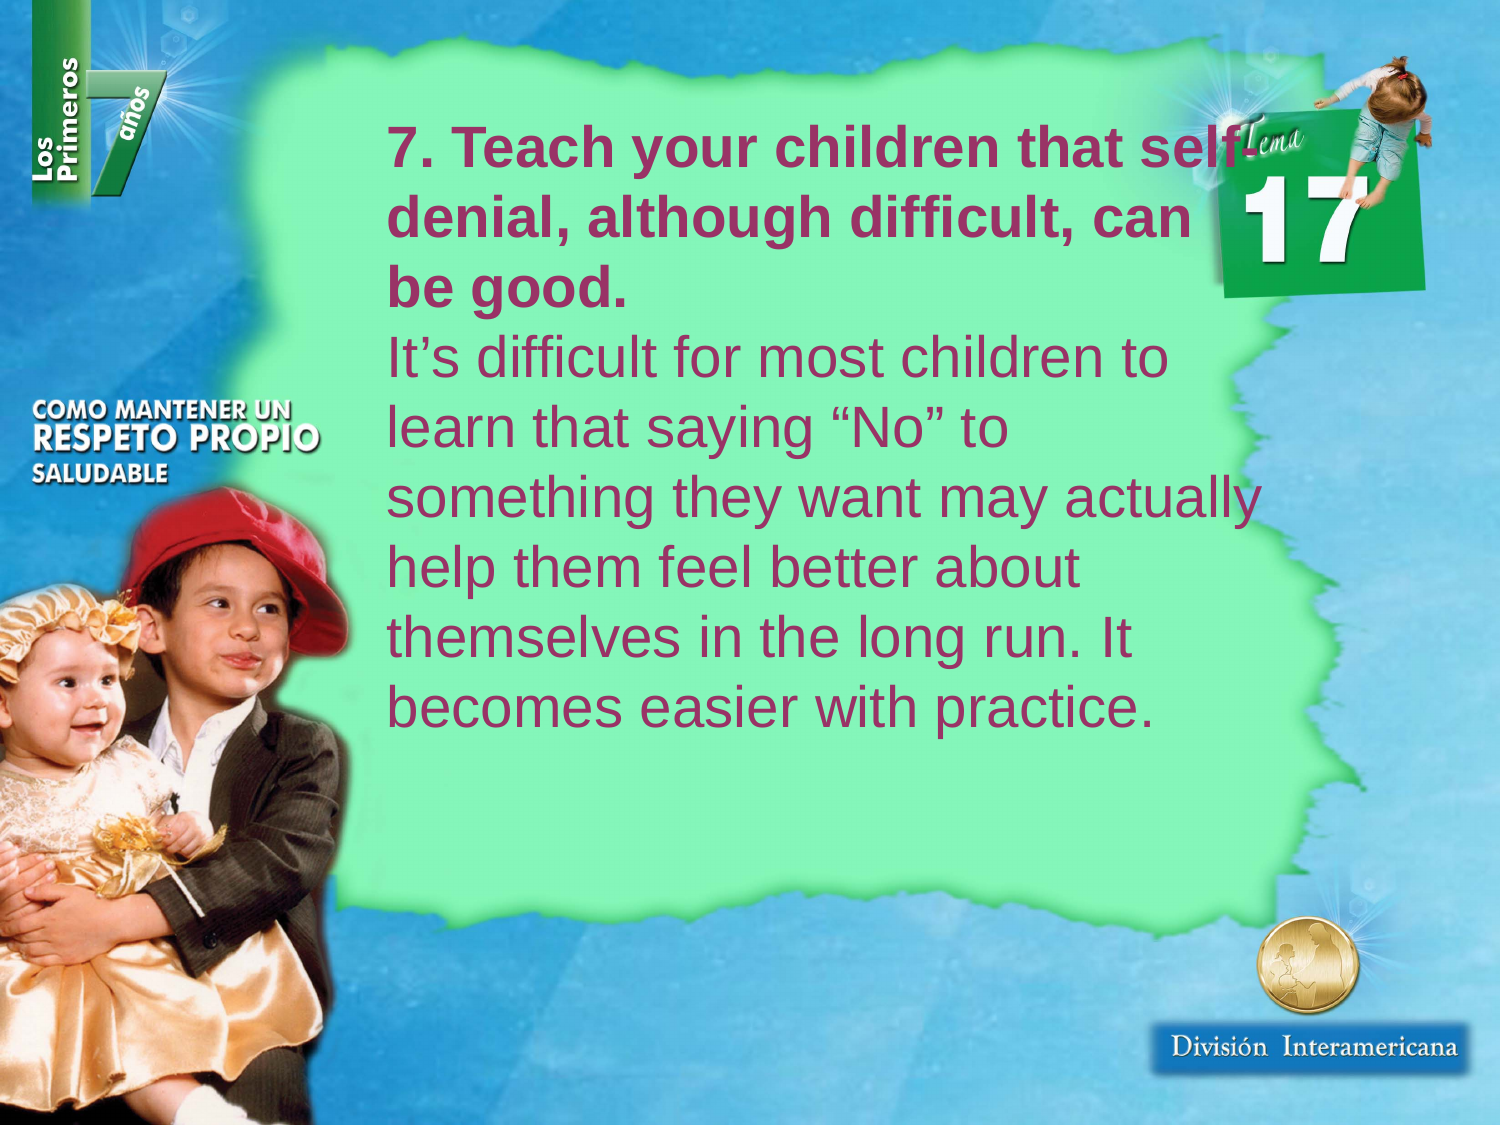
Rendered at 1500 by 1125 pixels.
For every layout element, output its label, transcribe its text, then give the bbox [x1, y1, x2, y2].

picture [0, 0, 1500, 1125]
text_box 7. Teach your children that self-denial, although difficult, can be good. It’s difficult for most children to learn that saying “No” to something they want may actually help them feel better about themselves in the long run. It becomes easier with practice. [371, 101, 1282, 747]
